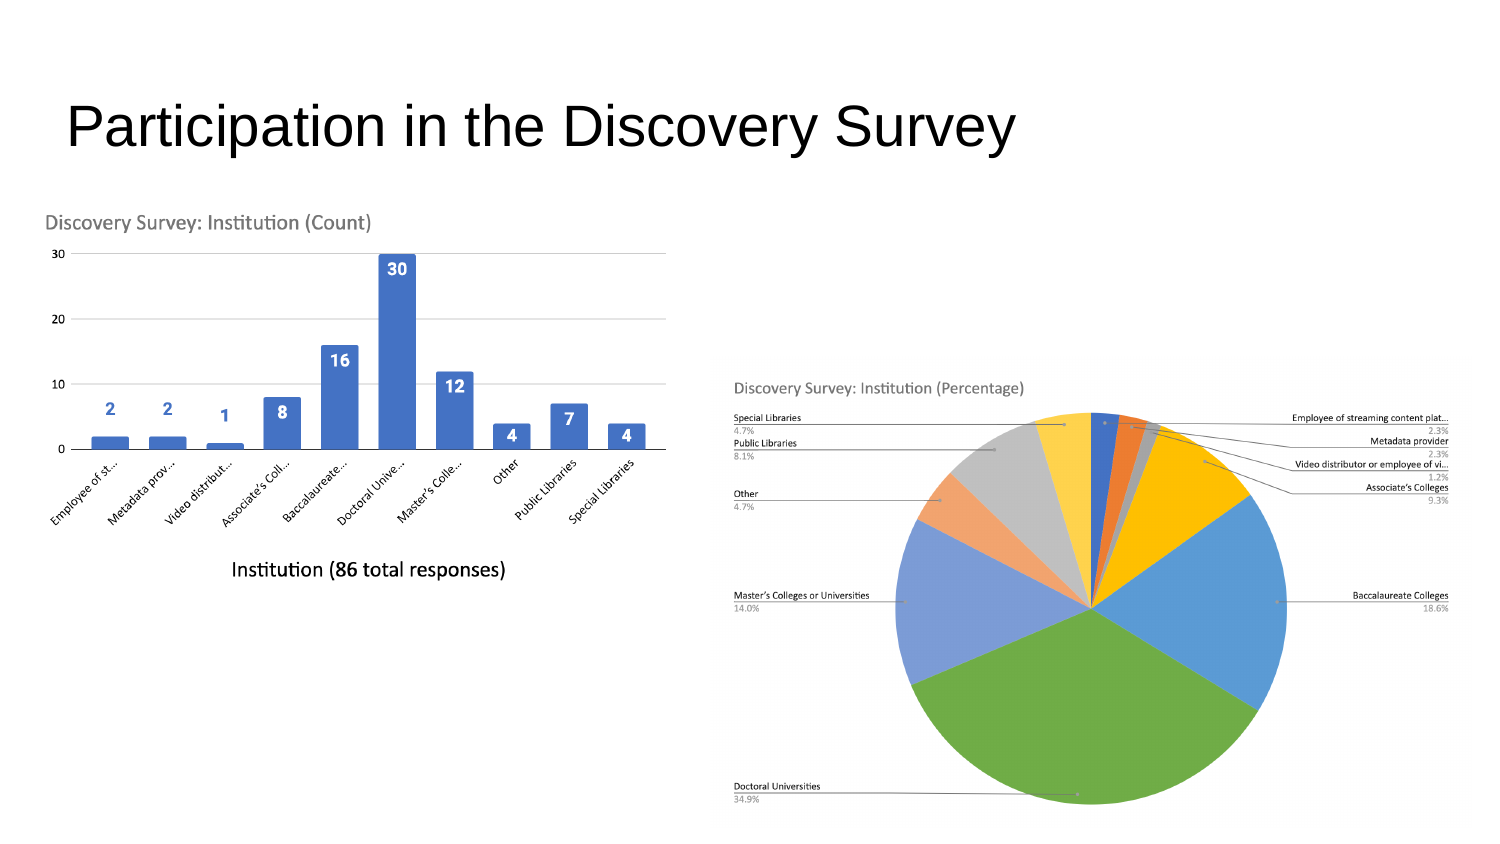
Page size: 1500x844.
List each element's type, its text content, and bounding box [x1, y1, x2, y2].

picture [24, 191, 686, 601]
title Participation in the Discovery Survey [51, 72, 1449, 167]
picture [709, 356, 1472, 828]
